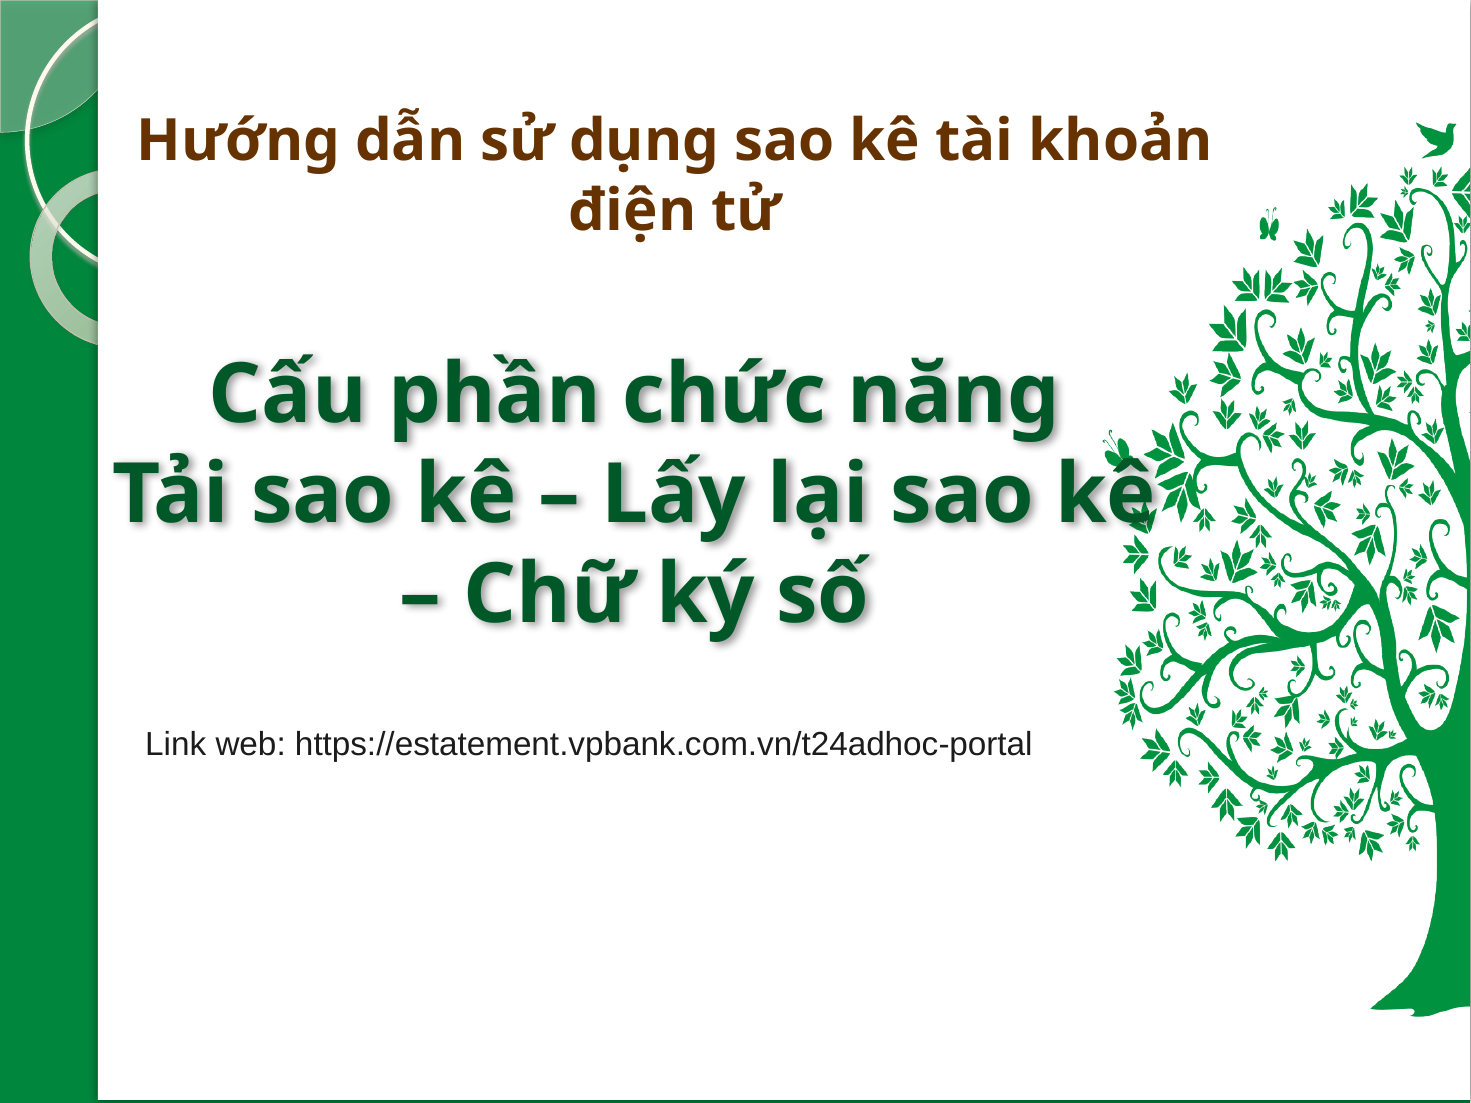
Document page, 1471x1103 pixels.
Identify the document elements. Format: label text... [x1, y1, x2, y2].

text_box Cấu phần chức năng Tải sao kê – Lấy lại sao kê – Chữ ký số [84, 331, 1185, 647]
text_box Link web: https://estatement.vpbank.com.vn/t24adhoc-portal [130, 715, 1120, 770]
title Hướng dẫn sử dụng sao kê tài khoản điện tử [102, 90, 1248, 250]
picture [1102, 122, 1471, 1017]
